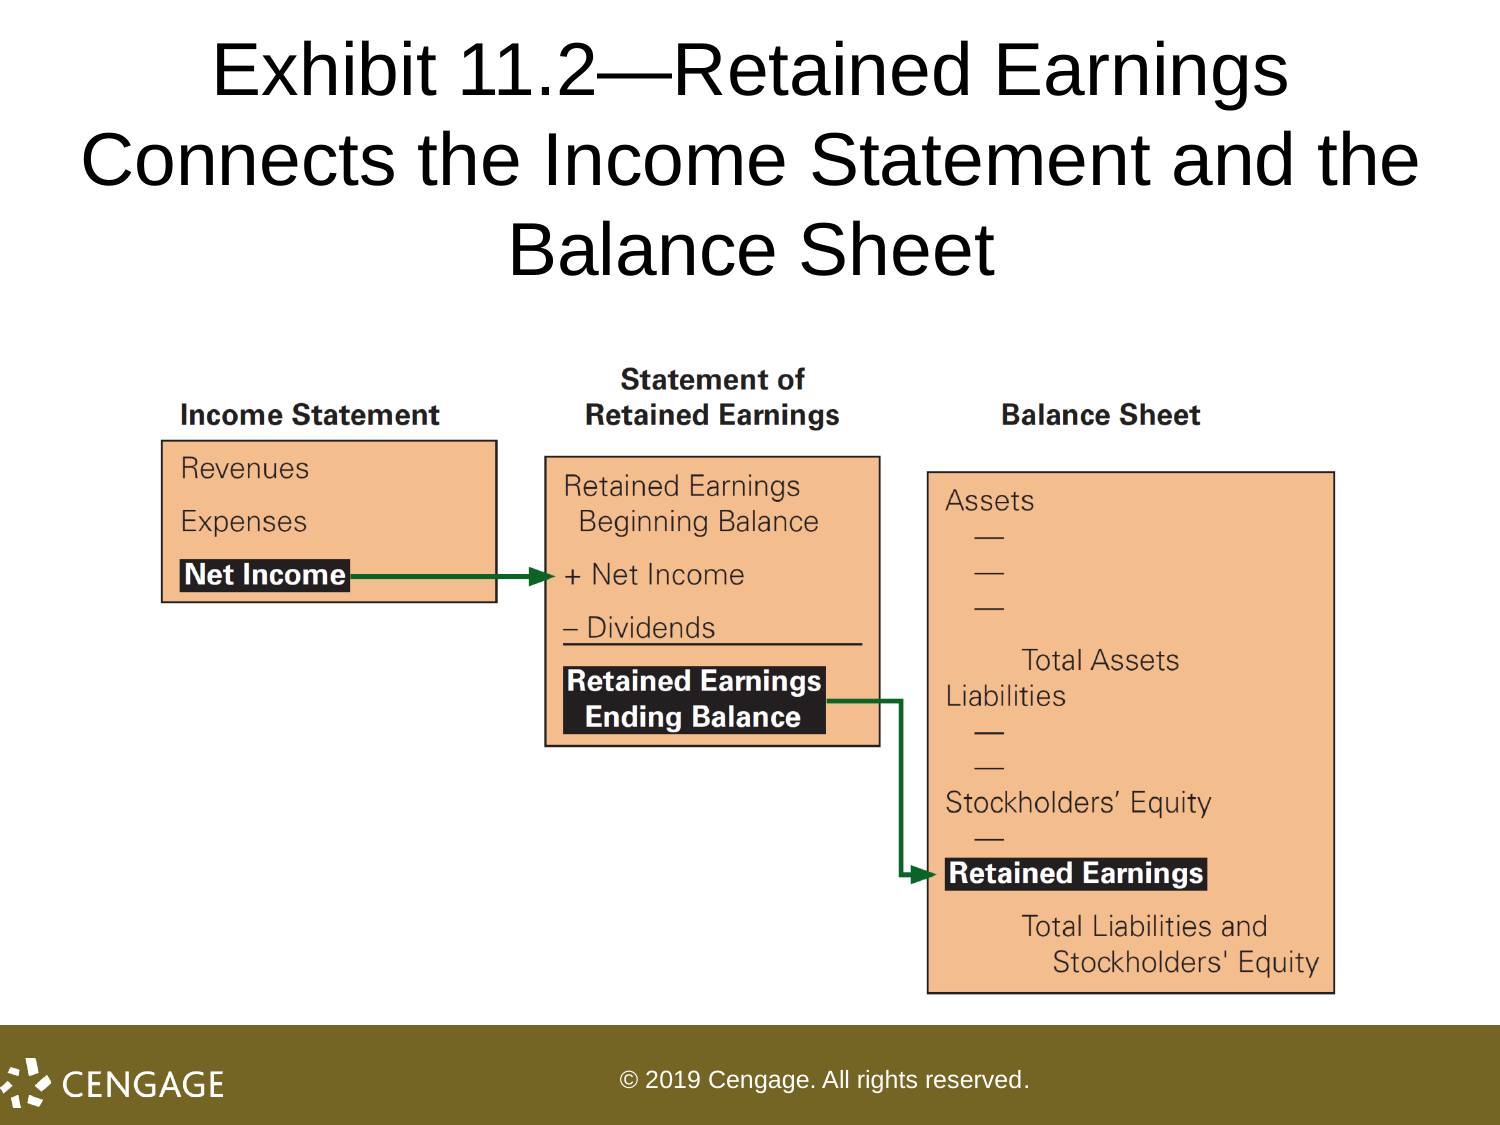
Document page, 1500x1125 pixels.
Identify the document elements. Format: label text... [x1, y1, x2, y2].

picture [0, 1058, 223, 1108]
picture [151, 346, 1345, 1005]
title Exhibit 11.2—Retained Earnings Connects the Income Statement and the Balance Sheet [27, 22, 1475, 288]
